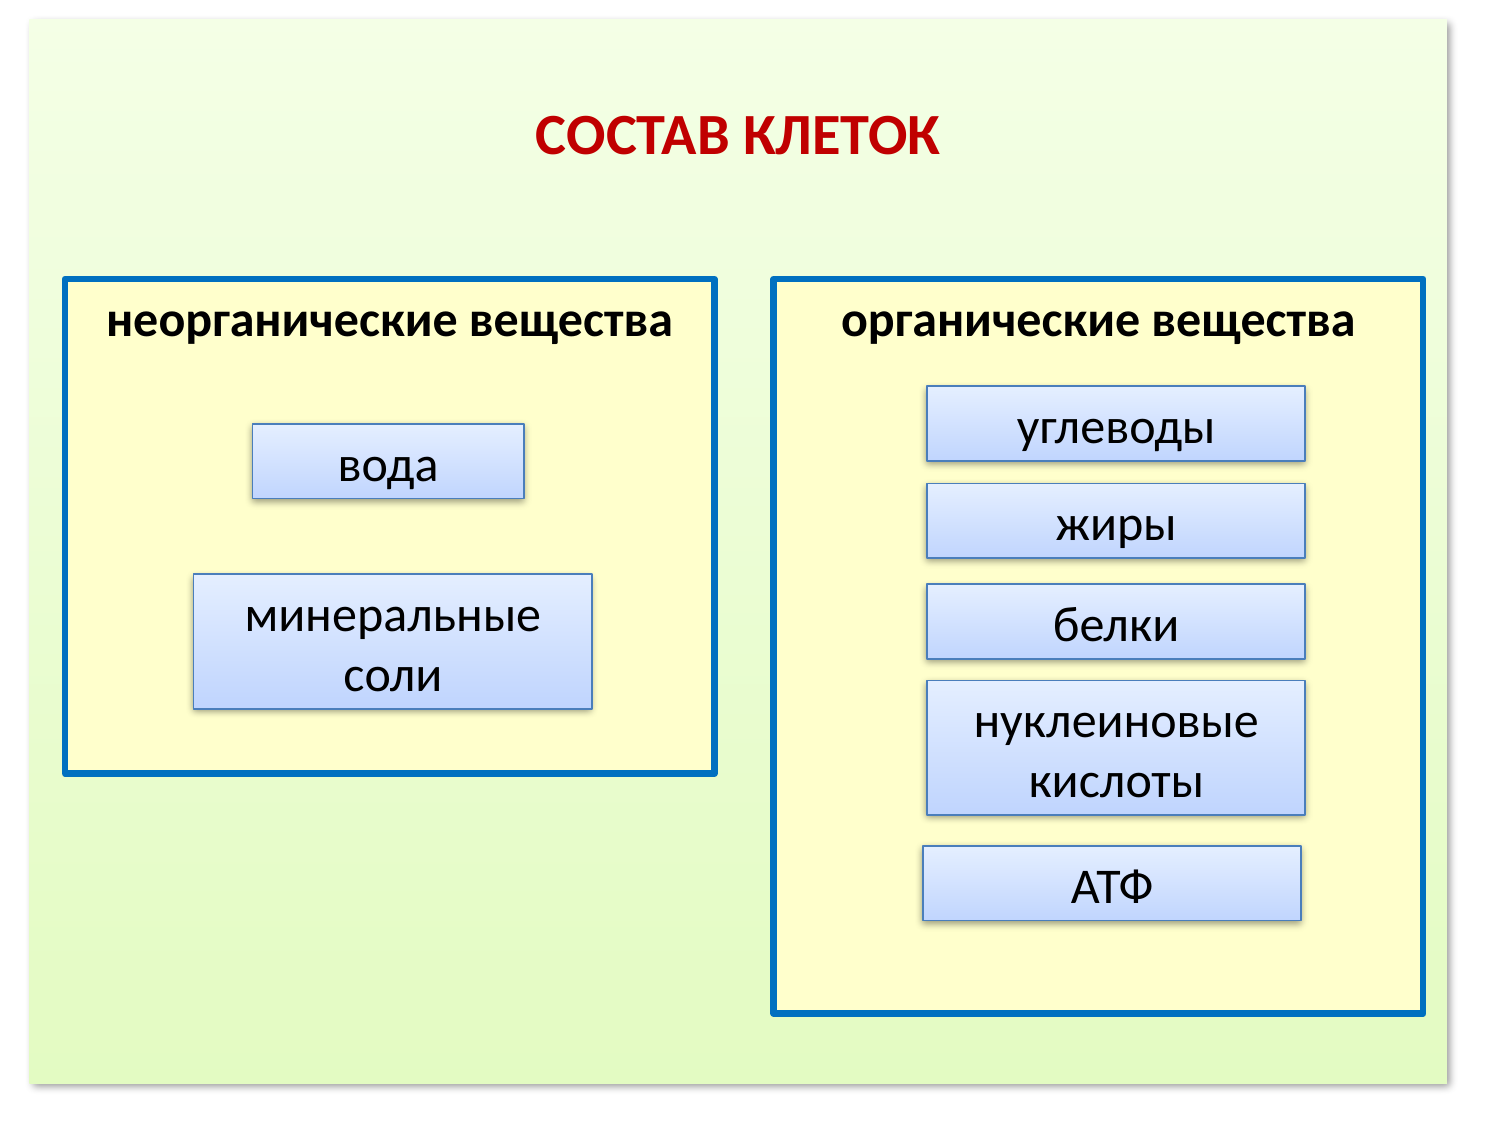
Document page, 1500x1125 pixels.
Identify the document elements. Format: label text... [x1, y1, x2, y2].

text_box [922, 385, 1306, 922]
text_box СОСТАВ КЛЕТОК [29, 18, 1448, 1084]
text_box органические вещества [773, 278, 1424, 1014]
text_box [64, 278, 715, 779]
